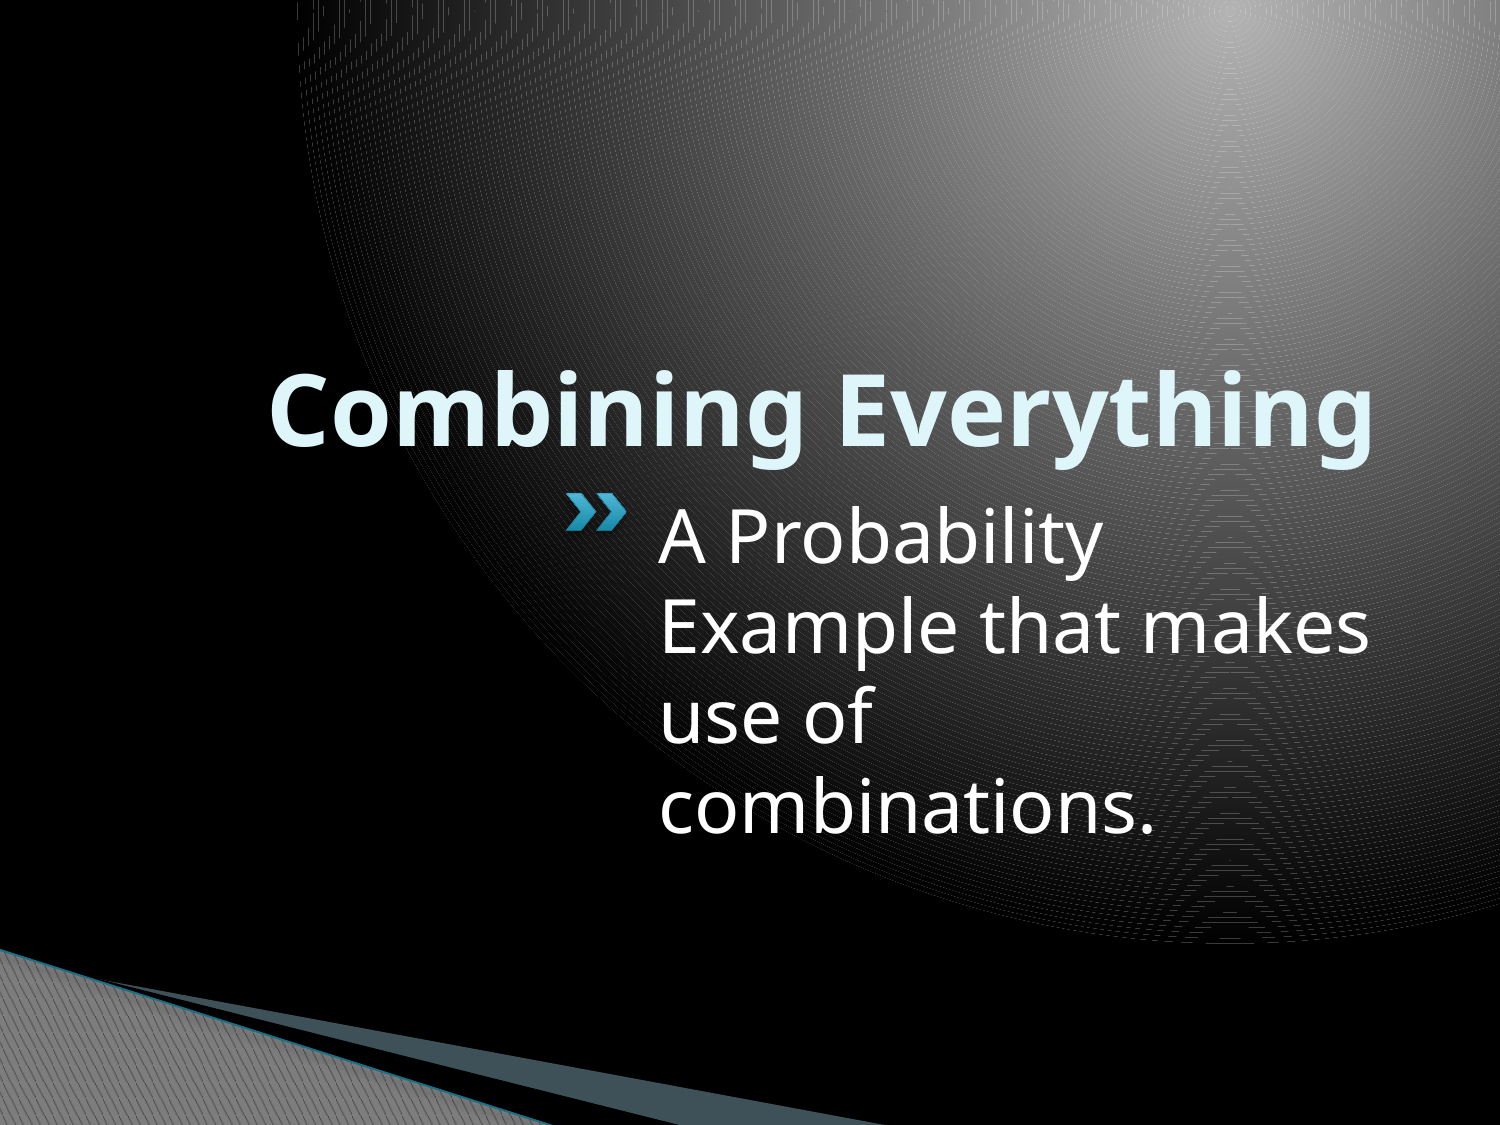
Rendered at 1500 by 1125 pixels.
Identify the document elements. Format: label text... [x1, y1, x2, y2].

title Combining Everything [118, 173, 1394, 474]
list A Probability Example that makes use of combinations. [643, 480, 1394, 720]
picture [0, 952, 543, 1125]
